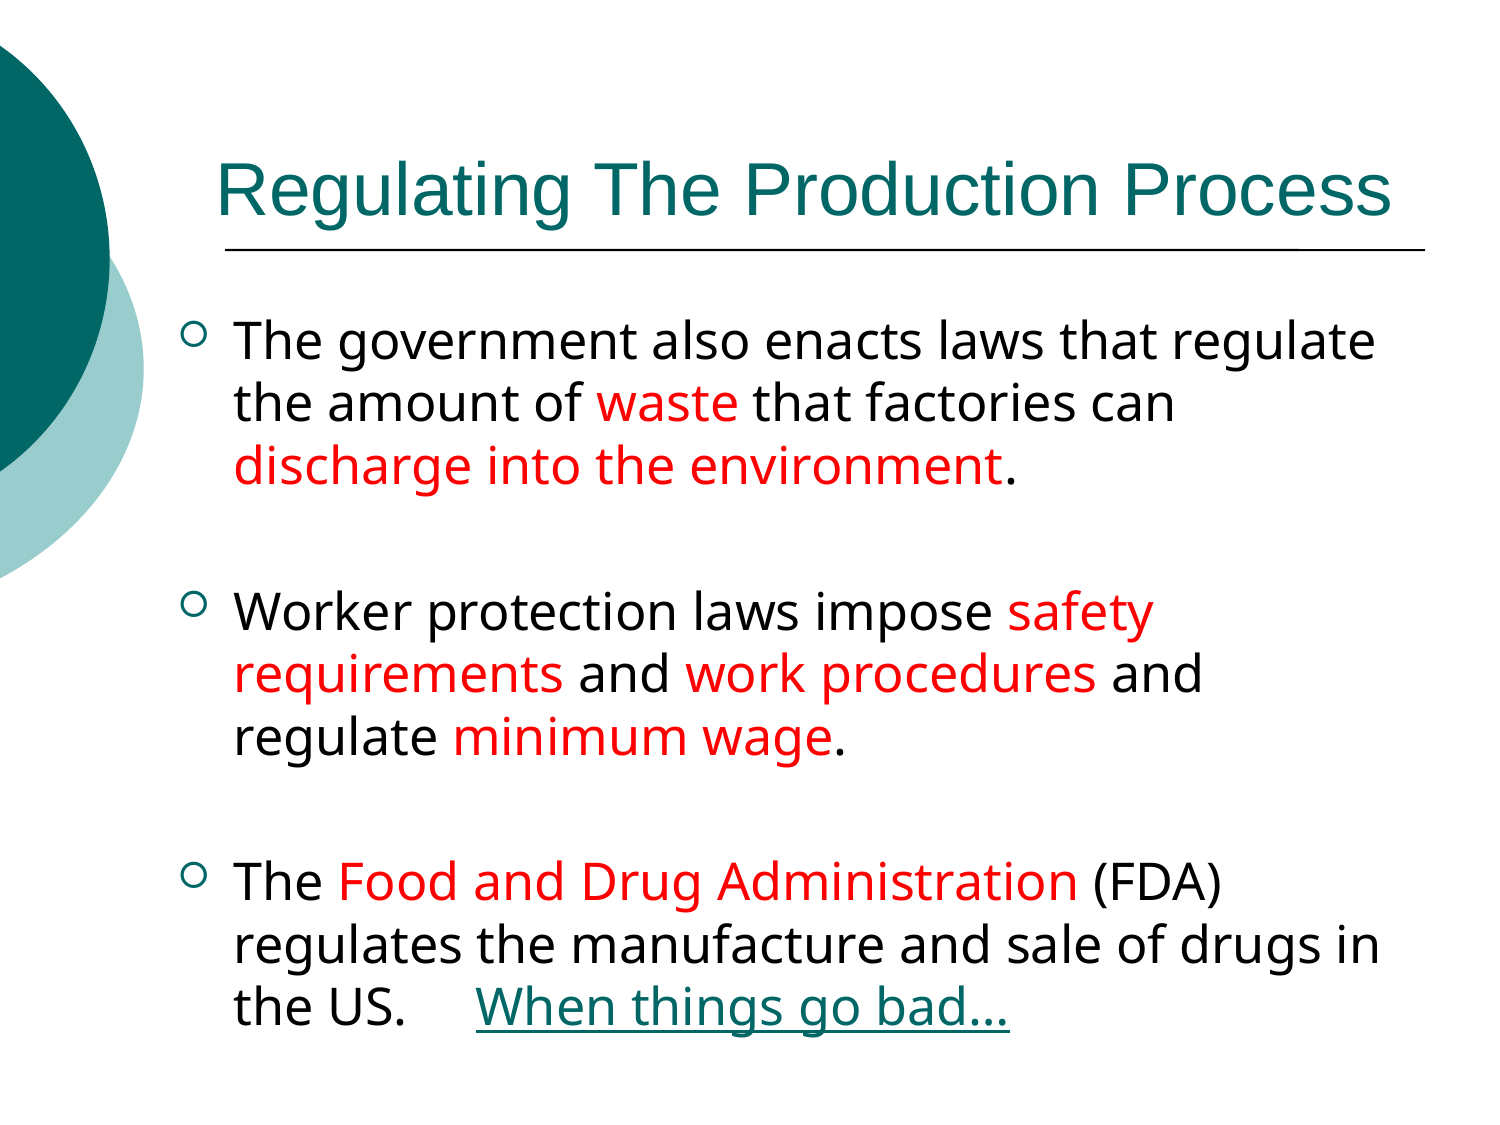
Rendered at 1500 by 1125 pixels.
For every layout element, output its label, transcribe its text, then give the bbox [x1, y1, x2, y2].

title Regulating The Production Process [200, 50, 1438, 238]
list The government also enacts laws that regulate the amount of waste that factories can discharge into the environment. Worker protection laws impose safety requirements and work procedures and regulate minimum wage. The Food and Drug Administration (FDA) regulates the manufacture and sale of drugs in the US. When things go bad… [162, 299, 1425, 1063]
